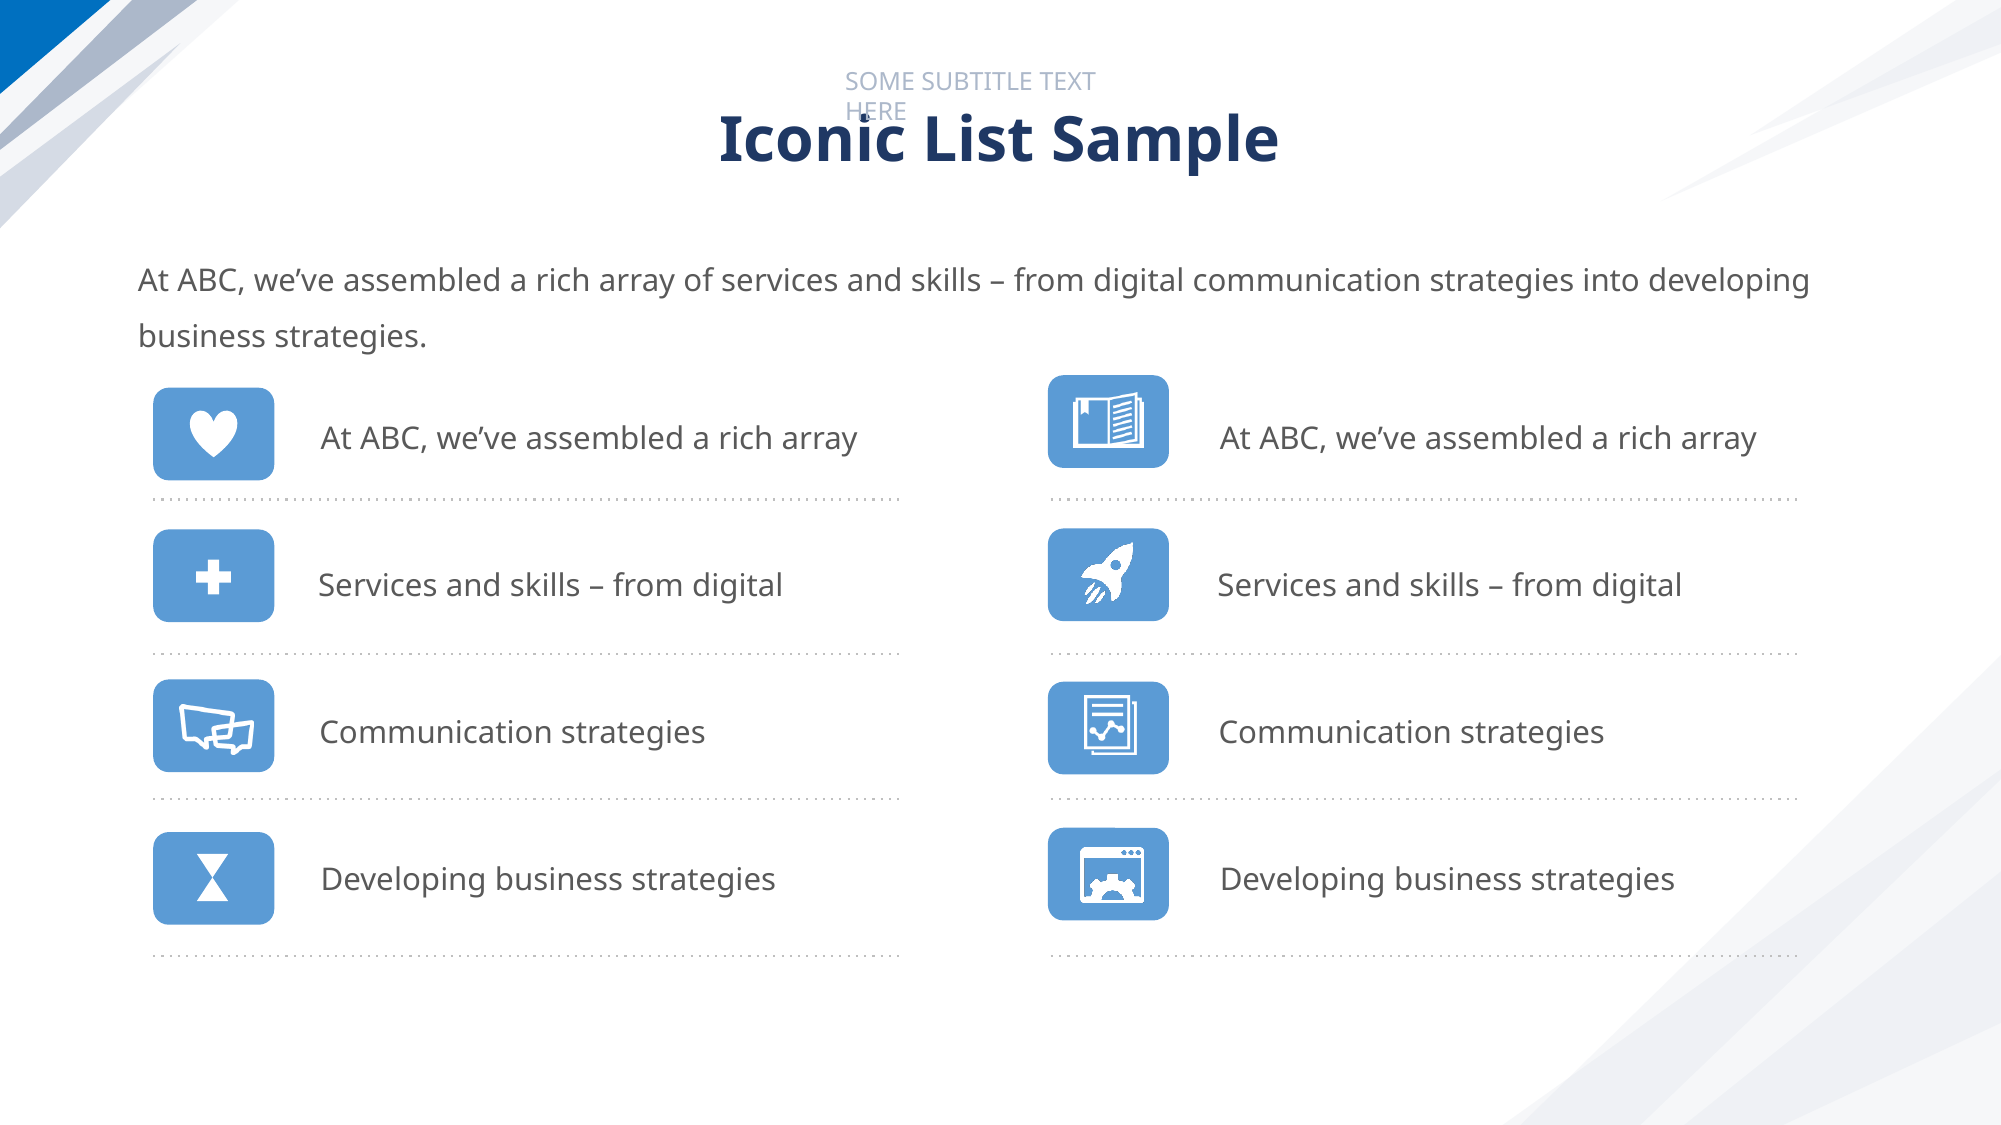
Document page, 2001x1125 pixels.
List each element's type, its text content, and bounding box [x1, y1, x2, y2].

text_box [196, 559, 231, 595]
text_box [153, 387, 275, 481]
text_box At ABC, we’ve assembled a rich array [1204, 373, 1819, 481]
text_box At ABC, we’ve assembled a rich array of services and skills – from digital communication strategies into developing business strategies. [117, 231, 1880, 374]
text_box [153, 529, 275, 623]
text_box [189, 410, 238, 458]
picture [1081, 542, 1133, 604]
text_box [1047, 827, 1169, 921]
text_box [196, 853, 229, 902]
text_box SOME SUBTITLE TEXT HERE [830, 57, 1170, 104]
picture [1073, 392, 1144, 448]
text_box [1047, 681, 1169, 775]
text_box Developing business strategies [1204, 813, 1819, 921]
text_box Developing business strategies [305, 813, 920, 921]
text_box Services and skills – from digital [303, 520, 918, 628]
text_box At ABC, we’ve assembled a rich array [305, 373, 920, 481]
text_box [153, 679, 275, 773]
text_box Services and skills – from digital [1202, 520, 1817, 628]
text_box Communication strategies [304, 666, 919, 774]
picture [178, 704, 255, 755]
text_box [1047, 375, 1169, 468]
picture [1084, 694, 1137, 755]
text_box [1047, 528, 1169, 622]
picture [1080, 846, 1144, 903]
text_box Communication strategies [1203, 666, 1818, 774]
title Iconic List Sample [137, 73, 1863, 210]
text_box [153, 832, 275, 925]
